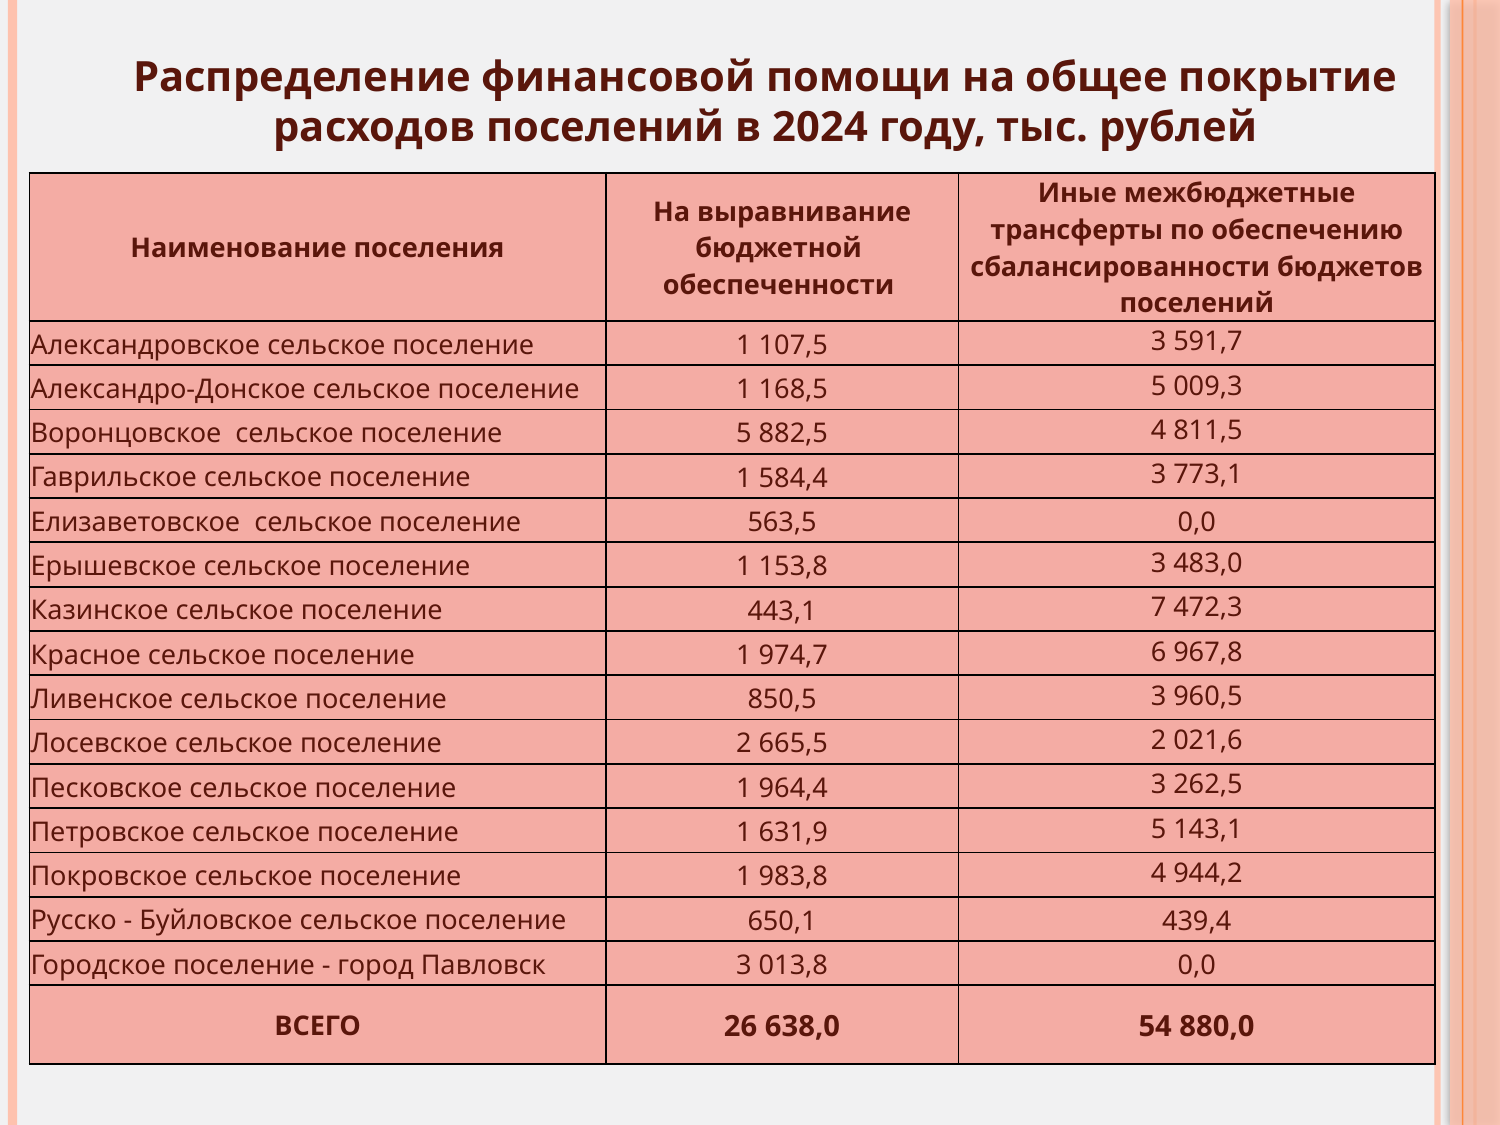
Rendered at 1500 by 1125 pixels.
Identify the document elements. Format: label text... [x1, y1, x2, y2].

table_cell Александровское сельское поселение [30, 322, 605, 364]
table_cell 54 880,0 [959, 986, 1434, 1063]
table_cell 563,5 [607, 499, 958, 541]
table_cell 0,0 [959, 942, 1434, 984]
table_cell Лосевское сельское поселение [30, 720, 605, 763]
table_cell Ерышевское сельское поселение [30, 543, 605, 586]
table_cell Покровское сельское поселение [30, 853, 605, 896]
table_cell 439,4 [959, 898, 1434, 940]
table_cell 3 483,0 [959, 543, 1434, 586]
table_cell Казинское сельское поселение [30, 588, 605, 630]
table_cell 1 153,8 [607, 543, 958, 586]
table_cell 0,0 [959, 499, 1434, 541]
table_cell Петровское сельское поселение [30, 809, 605, 852]
table_cell 443,1 [607, 588, 958, 630]
table_cell 1 631,9 [607, 809, 958, 852]
table_cell 1 168,5 [607, 366, 958, 409]
table_cell Городское поселение - город Павловск [30, 942, 605, 984]
table_cell 3 262,5 [959, 765, 1434, 807]
table_cell 1 974,7 [607, 632, 958, 674]
table_cell Русско - Буйловское сельское поселение [30, 898, 605, 940]
table_cell 4 811,5 [959, 410, 1434, 453]
table_cell Елизаветовское сельское поселение [30, 499, 605, 541]
table_cell 650,1 [607, 898, 958, 940]
table_cell 2 021,6 [959, 720, 1434, 763]
table_cell Александро-Донское сельское поселение [30, 366, 605, 409]
table_cell 3 013,8 [607, 942, 958, 984]
table_cell 3 591,7 [959, 322, 1434, 364]
table_cell 26 638,0 [607, 986, 958, 1063]
table_cell 3 773,1 [959, 455, 1434, 497]
table_cell 1 107,5 [607, 322, 958, 364]
table_cell Гаврильское сельское поселение [30, 455, 605, 497]
table_cell 5 882,5 [607, 410, 958, 453]
table_cell 1 584,4 [607, 455, 958, 497]
table_cell Воронцовское сельское поселение [30, 410, 605, 453]
table_cell 2 665,5 [607, 720, 958, 763]
table_cell Песковское сельское поселение [30, 765, 605, 807]
table_cell 1 964,4 [607, 765, 958, 807]
table_cell Красное сельское поселение [30, 632, 605, 674]
table_cell 5 009,3 [959, 366, 1434, 409]
table_cell Ливенское сельское поселение [30, 676, 605, 719]
table_header Наименование поселения [30, 174, 605, 320]
table_header На выравнивание бюджетной обеспеченности [607, 174, 958, 320]
table_cell 850,5 [607, 676, 958, 719]
table_cell 5 143,1 [959, 809, 1434, 852]
table_cell 7 472,3 [959, 588, 1434, 630]
table_cell ВСЕГО [30, 986, 605, 1063]
table_cell 6 967,8 [959, 632, 1434, 674]
table_cell 3 960,5 [959, 676, 1434, 719]
list Распределение финансовой помощи на общее покрытие расходов поселений в 2024 году, тыс. рублей [64, 42, 1459, 205]
table_header Иные межбюджетные трансферты по обеспечению сбалансированности бюджетов поселений [959, 174, 1434, 320]
table_cell 1 983,8 [607, 853, 958, 896]
table_cell 4 944,2 [959, 853, 1434, 896]
